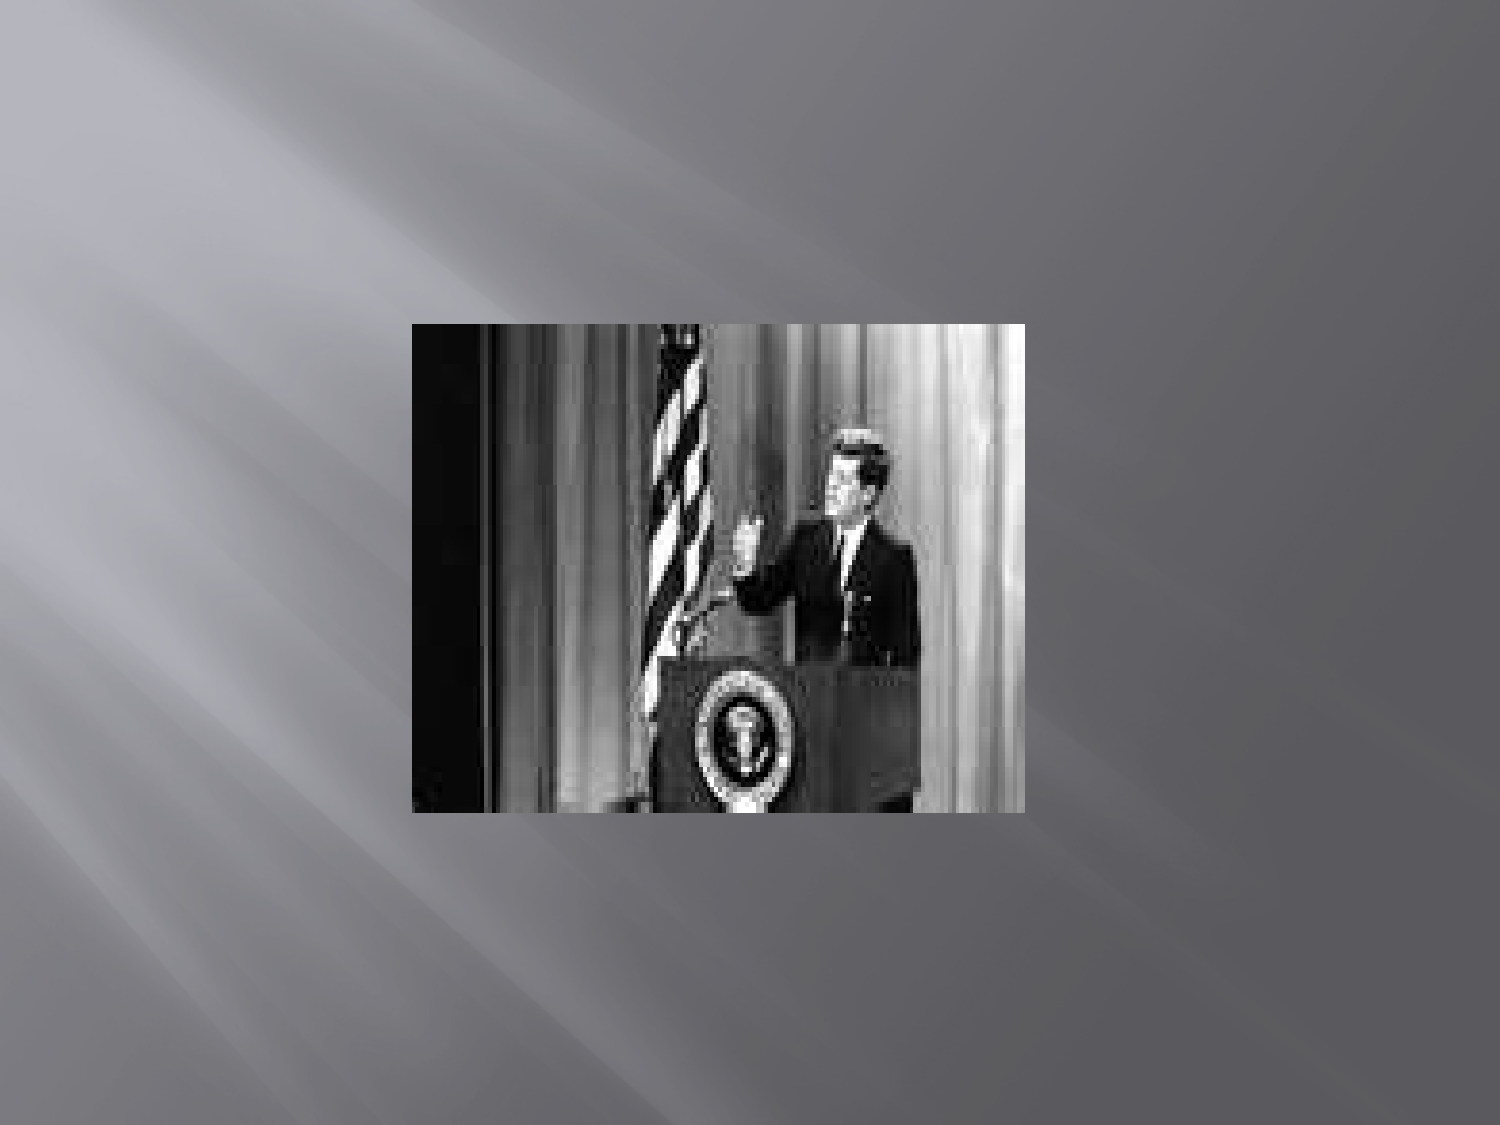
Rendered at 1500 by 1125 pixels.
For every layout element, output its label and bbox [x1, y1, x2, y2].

picture [412, 324, 1026, 813]
